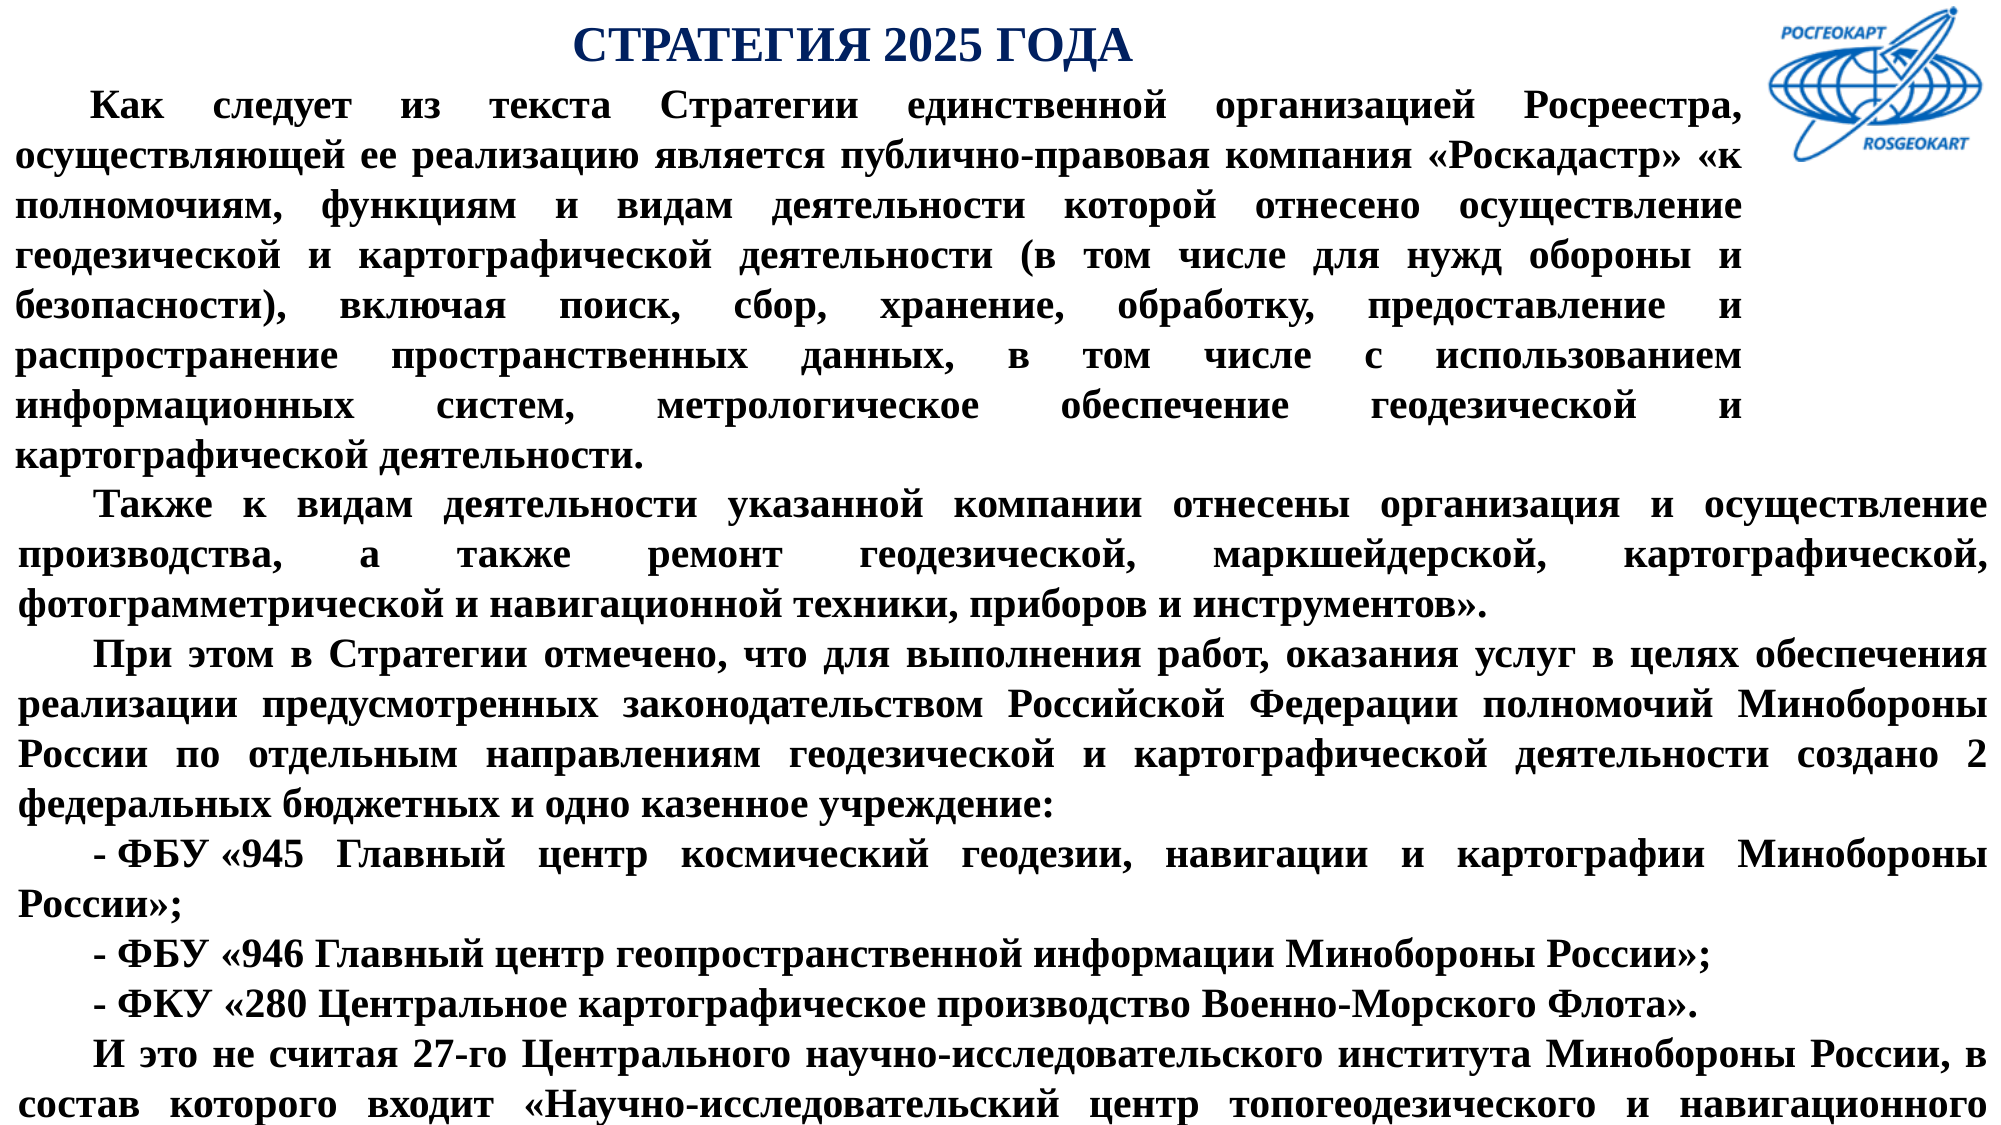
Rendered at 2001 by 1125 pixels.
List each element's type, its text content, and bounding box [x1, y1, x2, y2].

text_box СТРАТЕГИЯ 2025 ГОДА [0, 3, 1707, 68]
picture [1757, 6, 1994, 162]
text_box Также к видам деятельности указанной компании отнесены организация и осуществление производства, а также ремонт геодезической, маркшейдерской, картографической, фотограмметрической и навигационной техники, приборов и инструментов». При этом в Стратегии отмечено, что для выполнения работ, оказания услуг в целях обеспечения реализации предусмотренных законодательством Российской Федерации полномочий Минобороны России по отдельным направлениям геодезической и картографической деятельности создано 2 федеральных бюджетных и одно казенное учреждение: - ФБУ «945 Главный центр космический геодезии, навигации и картографии Минобороны России»; - ФБУ «946 Главный центр геопространственной информации Минобороны России»; - ФКУ «280 Центральное картографическое производство Военно-Морского Флота». И это не считая 27-го Центрального научно-исследовательского института Минобороны России, в состав которого входит «Научно-исследовательский центр топогеодезического и навигационного обеспечения ( НИЦ ТГНО)». [3, 468, 2000, 1125]
text_box Как следует из текста Стратегии единственной организацией Росреестра, осуществляющей ее реализацию является публично-правовая компания «Роскадастр» «к полномочиям, функциям и видам деятельности которой отнесено осуществление геодезической и картографической деятельности (в том числе для нужд обороны и безопасности), включая поиск, сбор, хранение, обработку, предоставление и распространение пространственных данных, в том числе с использованием информационных систем, метрологическое обеспечение геодезической и картографической деятельности. [0, 68, 1758, 484]
